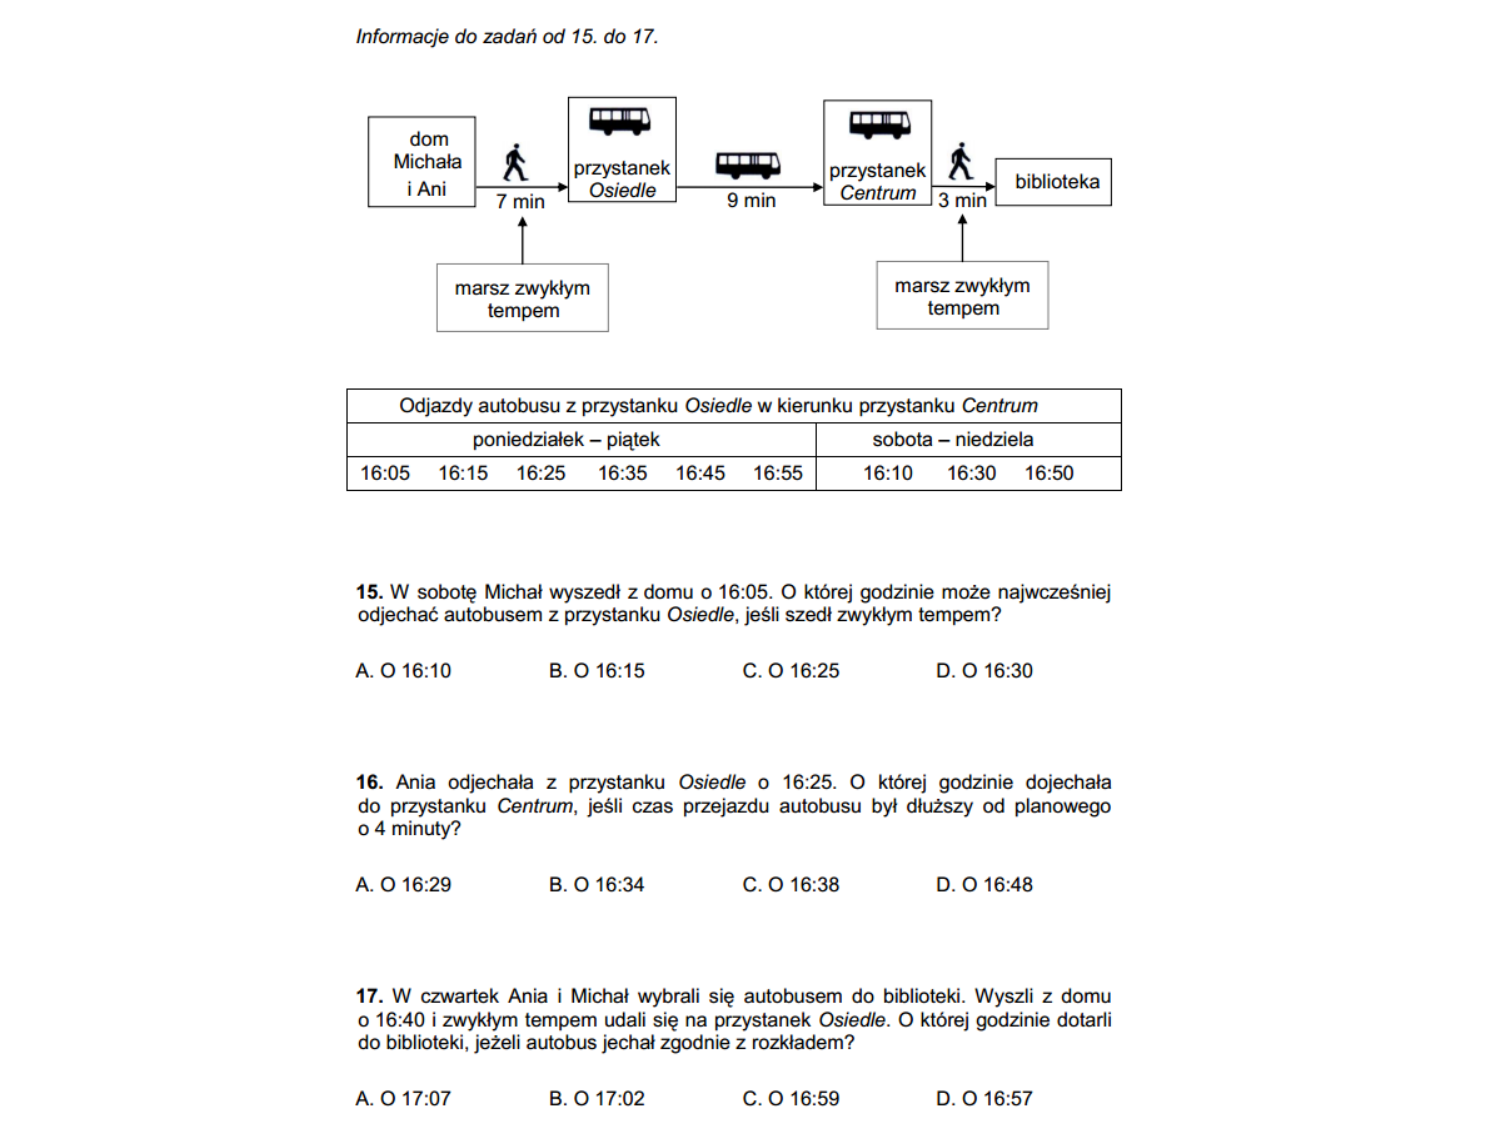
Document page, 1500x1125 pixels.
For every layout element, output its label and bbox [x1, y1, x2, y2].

picture [324, 2, 1176, 1123]
